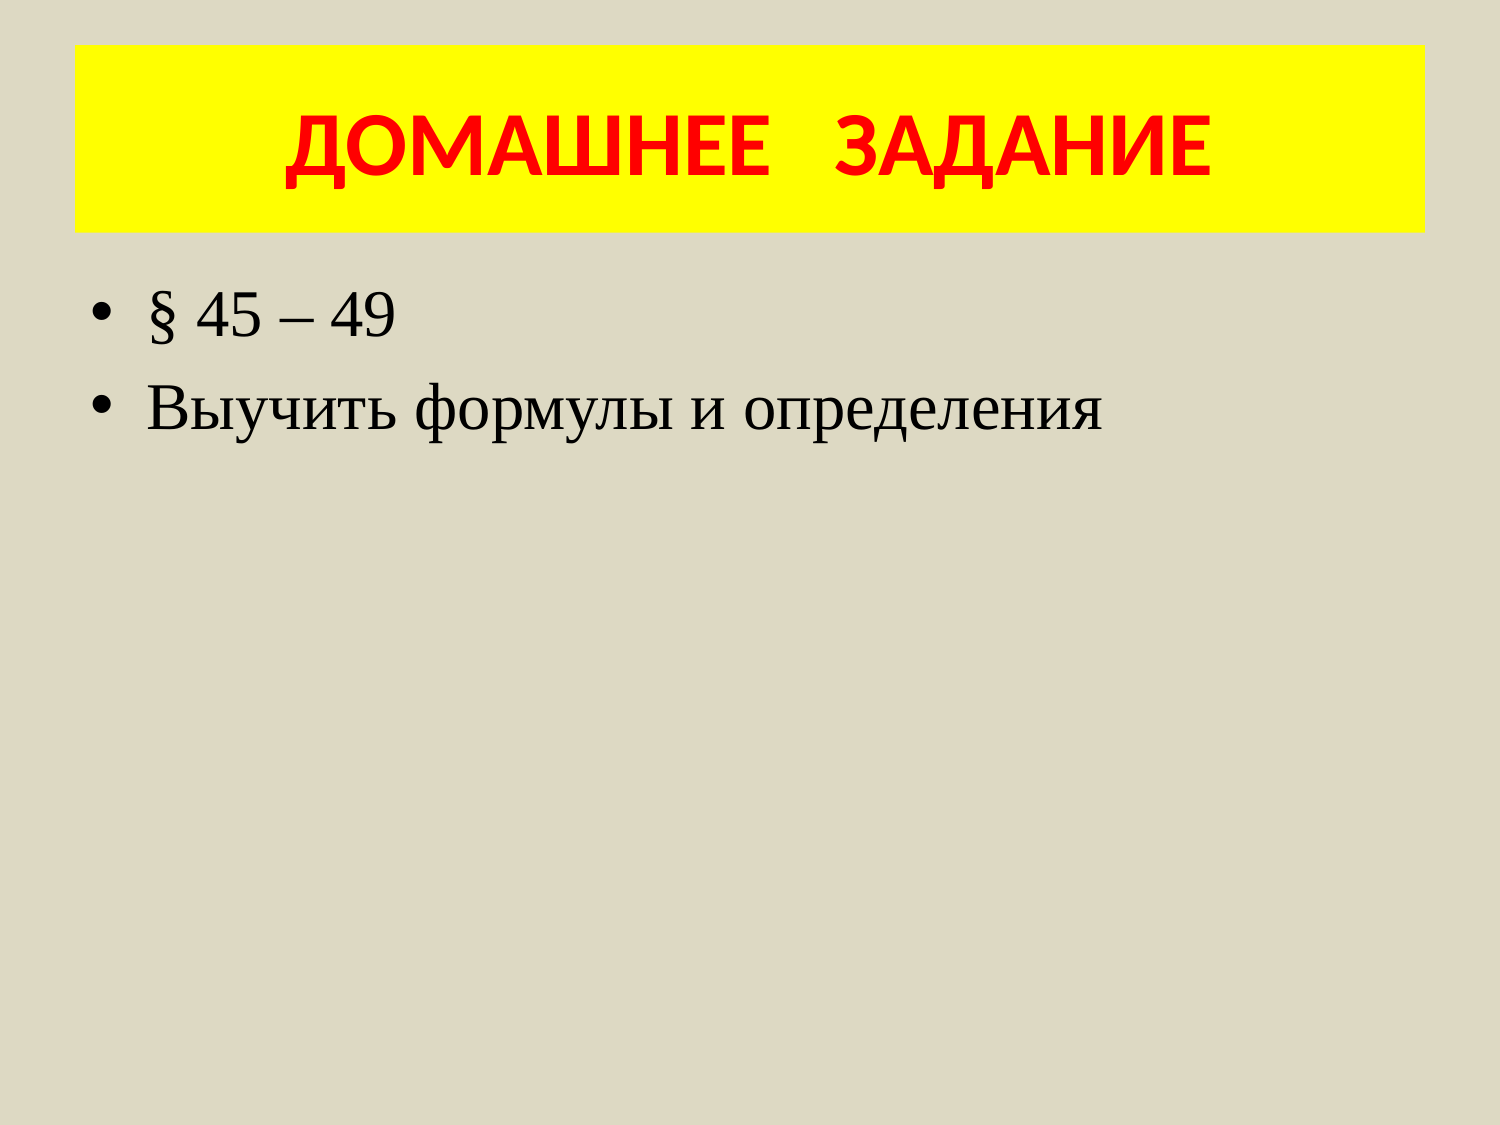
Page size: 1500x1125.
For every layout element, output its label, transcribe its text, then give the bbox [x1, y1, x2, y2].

list § 45 – 49 Выучить формулы и определения [75, 262, 1425, 1005]
title ДОМАШНЕЕ ЗАДАНИЕ [75, 45, 1425, 233]
